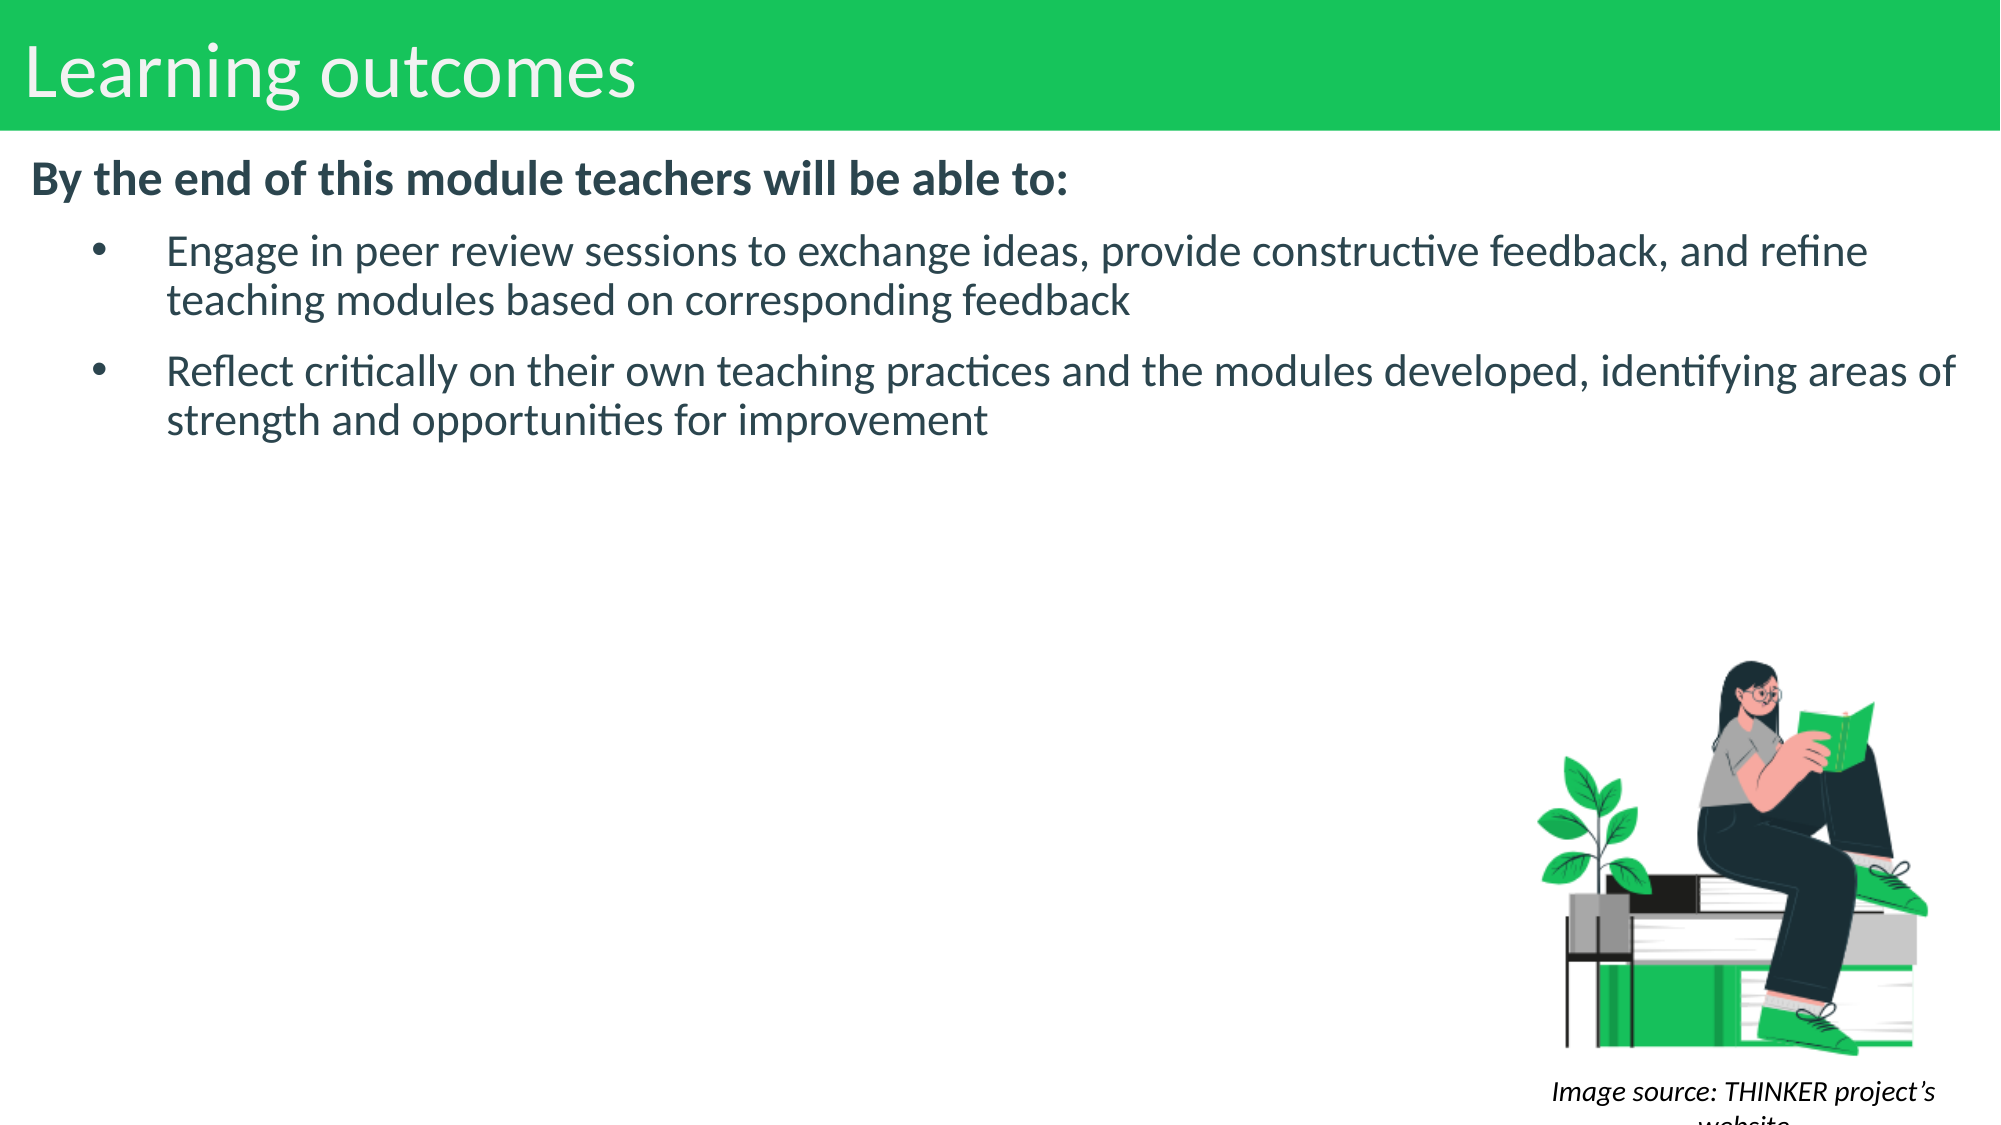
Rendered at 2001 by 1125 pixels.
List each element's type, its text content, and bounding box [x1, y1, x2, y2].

picture [1533, 655, 1936, 1068]
title Learning outcomes [16, 13, 1976, 131]
list By the end of this module teachers will be able to: Engage in peer review sessions to exchange ideas, provide constructive feedback, and refine teaching modules based on corresponding feedback Reflect critically on their own teaching practices and the modules developed, identifying areas of strength and opportunities for improvement [16, 144, 1976, 1108]
text_box Image source: THINKER project’s website [1487, 1057, 2000, 1114]
